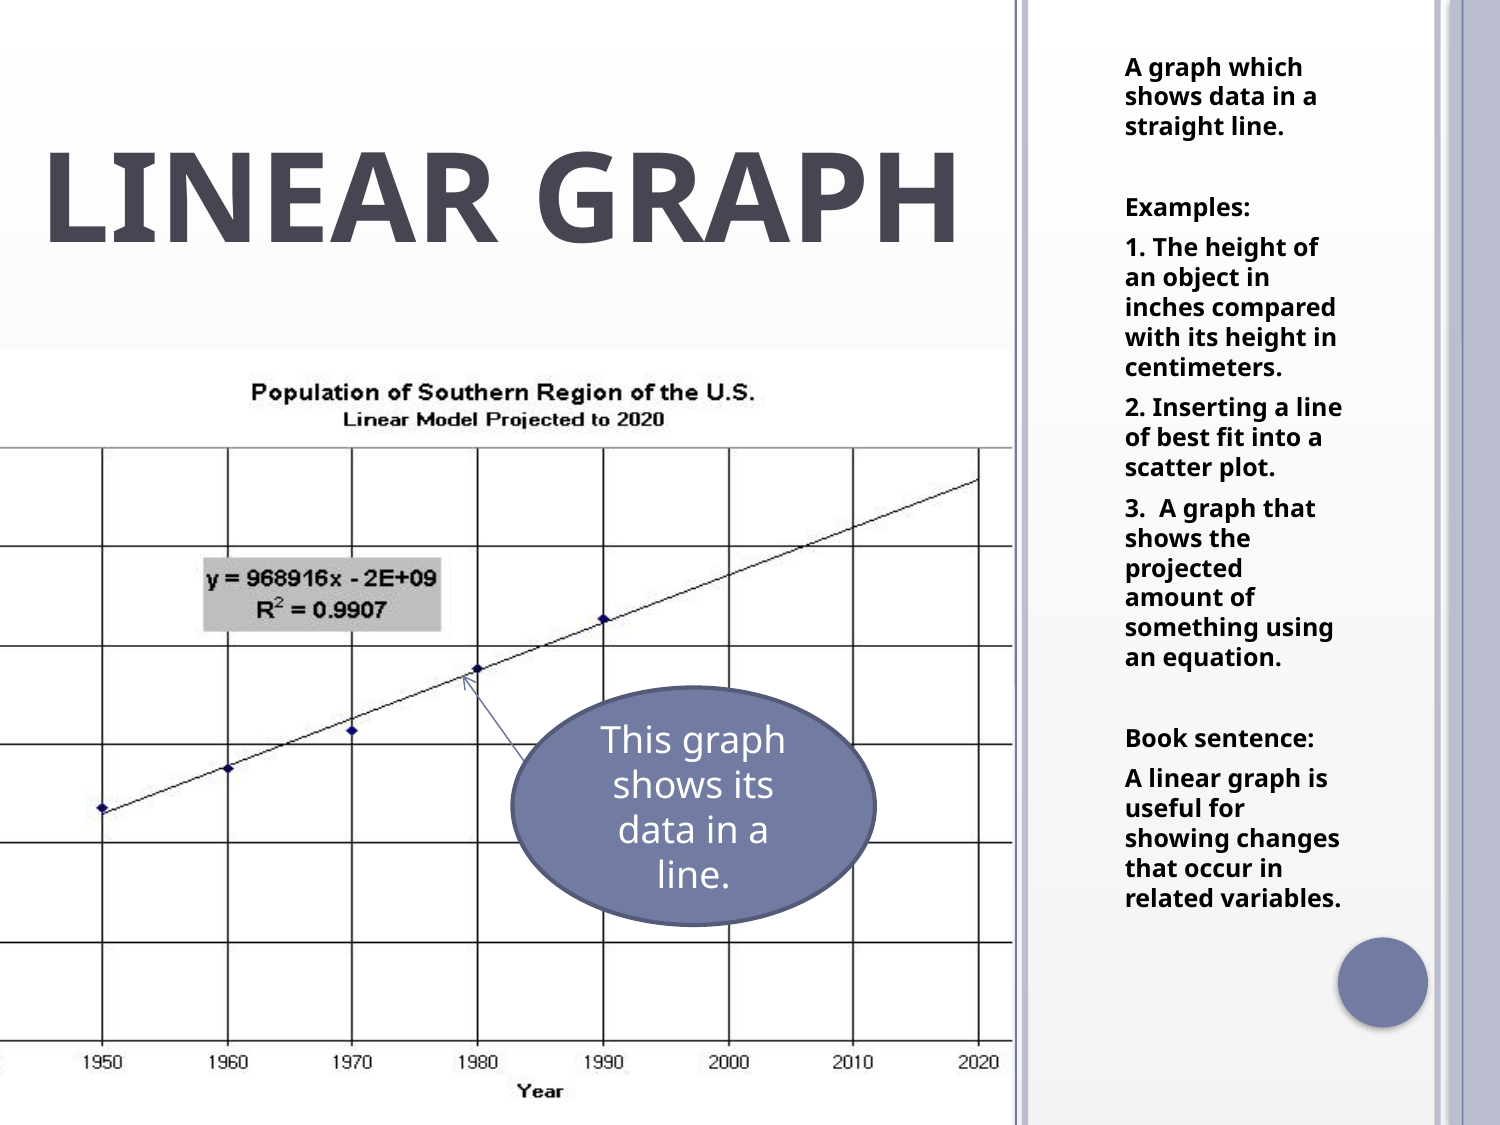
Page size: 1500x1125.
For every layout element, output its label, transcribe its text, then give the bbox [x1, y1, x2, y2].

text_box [449, 687, 538, 751]
picture [0, 349, 1013, 1125]
title Linear Graph [24, 50, 1063, 275]
list A graph which shows data in a straight line. Examples: 1. The height of an object in inches compared with its height in centimeters. 2. Inserting a line of best fit into a scatter plot. 3. A graph that shows the projected amount of something using an equation. Book sentence: A linear graph is useful for showing changes that occur in related variables. [1109, 43, 1360, 857]
